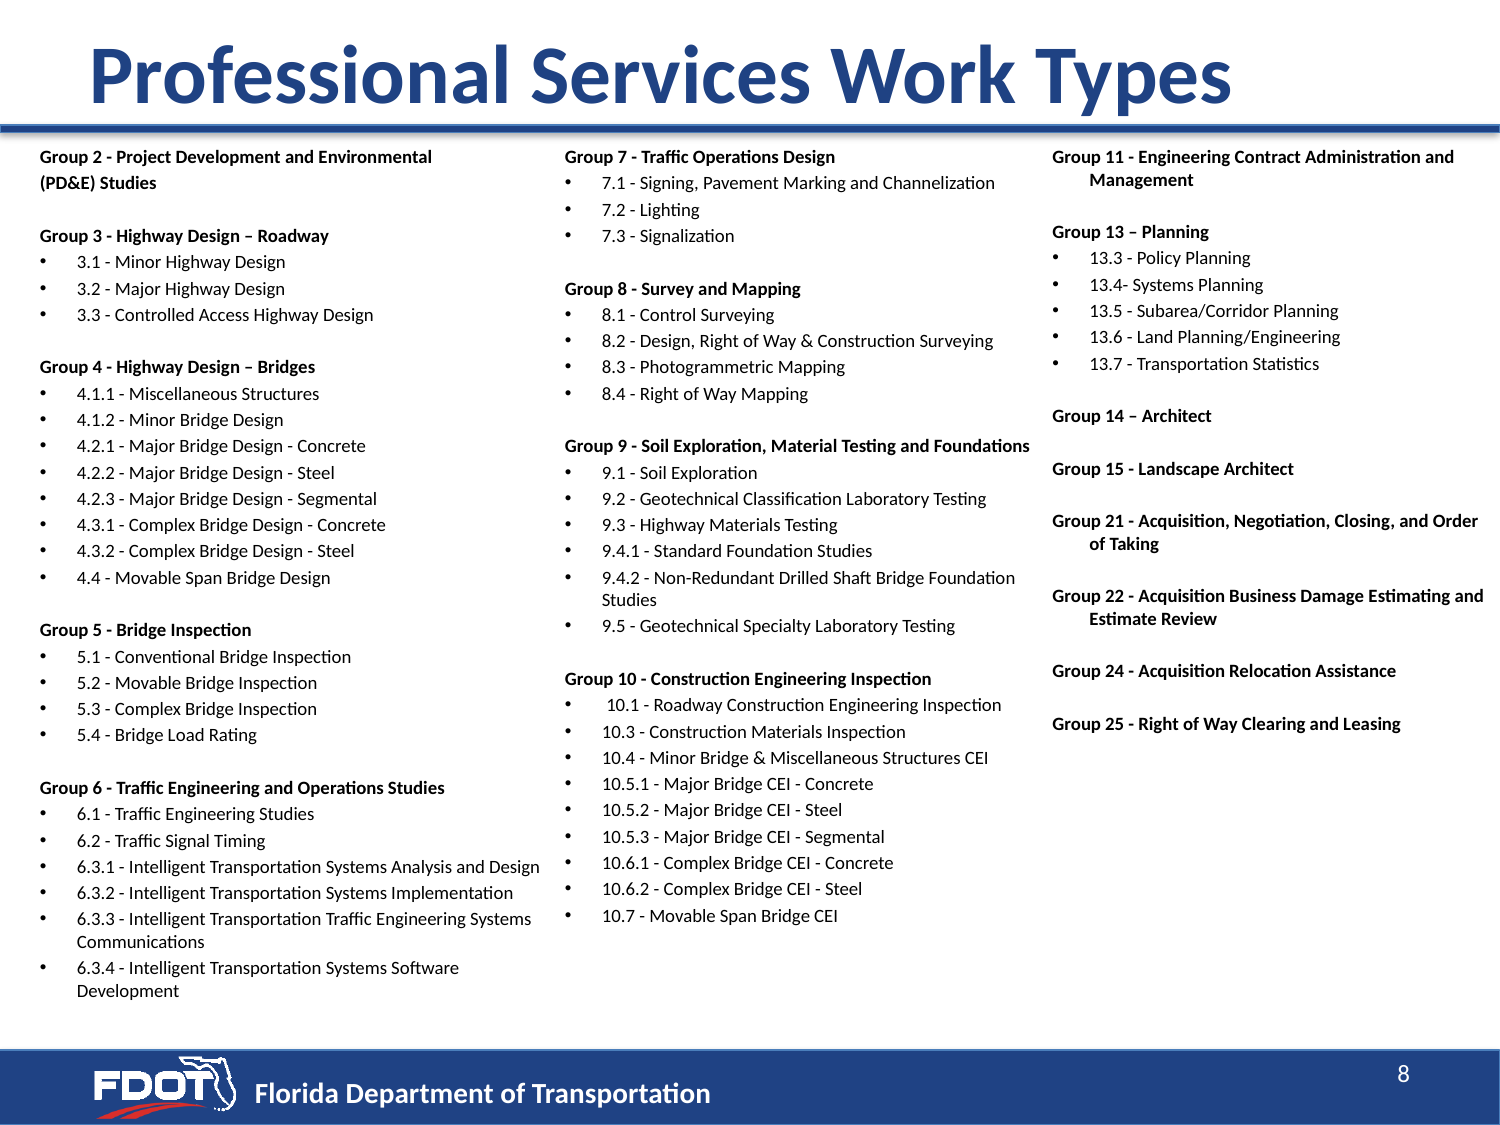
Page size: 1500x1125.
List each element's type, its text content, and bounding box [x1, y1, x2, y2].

text_box Professional Services Work Types [74, 12, 1438, 123]
text_box [0, 124, 1500, 133]
list Group 7 - Traffic Operations Design 7.1 - Signing, Pavement Marking and Channelization 7.2 - Lighting 7.3 - Signalization Group 8 - Survey and Mapping 8.1 - Control Surveying 8.2 - Design, Right of Way & Construction Surveying 8.3 - Photogrammetric Mapping 8.4 - Right of Way Mapping Group 9 - Soil Exploration, Material Testing and Foundations 9.1 - Soil Exploration 9.2 - Geotechnical Classification Laboratory Testing 9.3 - Highway Materials Testing 9.4.1 - Standard Foundation Studies 9.4.2 - Non-Redundant Drilled Shaft Bridge Foundation Studies 9.5 - Geotechnical Specialty Laboratory Testing Group 10 - Construction Engineering Inspection 10.1 - Roadway Construction Engineering Inspection 10.3 - Construction Materials Inspection 10.4 - Minor Bridge & Miscellaneous Structures CEI 10.5.1 - Major Bridge CEI - Concrete 10.5.2 - Major Bridge CEI - Steel 10.5.3 - Major Bridge CEI - Segmental 10.6.1 - Complex Bridge CEI - Concrete 10.6.2 - Complex Bridge CEI - Steel 10.7 - Movable Span Bridge CEI [549, 137, 1037, 1050]
list Group 2 - Project Development and Environmental (PD&E) Studies Group 3 - Highway Design – Roadway 3.1 - Minor Highway Design 3.2 - Major Highway Design 3.3 - Controlled Access Highway Design Group 4 - Highway Design – Bridges 4.1.1 - Miscellaneous Structures 4.1.2 - Minor Bridge Design 4.2.1 - Major Bridge Design - Concrete 4.2.2 - Major Bridge Design - Steel 4.2.3 - Major Bridge Design - Segmental 4.3.1 - Complex Bridge Design - Concrete 4.3.2 - Complex Bridge Design - Steel 4.4 - Movable Span Bridge Design Group 5 - Bridge Inspection 5.1 - Conventional Bridge Inspection 5.2 - Movable Bridge Inspection 5.3 - Complex Bridge Inspection 5.4 - Bridge Load Rating Group 6 - Traffic Engineering and Operations Studies 6.1 - Traffic Engineering Studies 6.2 - Traffic Signal Timing 6.3.1 - Intelligent Transportation Systems Analysis and Design 6.3.2 - Intelligent Transportation Systems Implementation 6.3.3 - Intelligent Transportation Traffic Engineering Systems Communications 6.3.4 - Intelligent Transportation Systems Software Development [24, 137, 549, 1050]
slide_number 8 [1074, 1042, 1425, 1103]
text_box [0, 1049, 1074, 1125]
text_box [244, 1050, 1500, 1125]
list Group 11 - Engineering Contract Administration and Management Group 13 – Planning 13.3 - Policy Planning 13.4- Systems Planning 13.5 - Subarea/Corridor Planning 13.6 - Land Planning/Engineering 13.7 - Transportation Statistics Group 14 – Architect Group 15 - Landscape Architect Group 21 - Acquisition, Negotiation, Closing, and Order of Taking Group 22 - Acquisition Business Damage Estimating and Estimate Review Group 24 - Acquisition Relocation Assistance Group 25 - Right of Way Clearing and Leasing [1037, 137, 1500, 1050]
text_box Florida Department of Transportation [246, 1067, 1438, 1117]
picture [89, 1053, 241, 1122]
